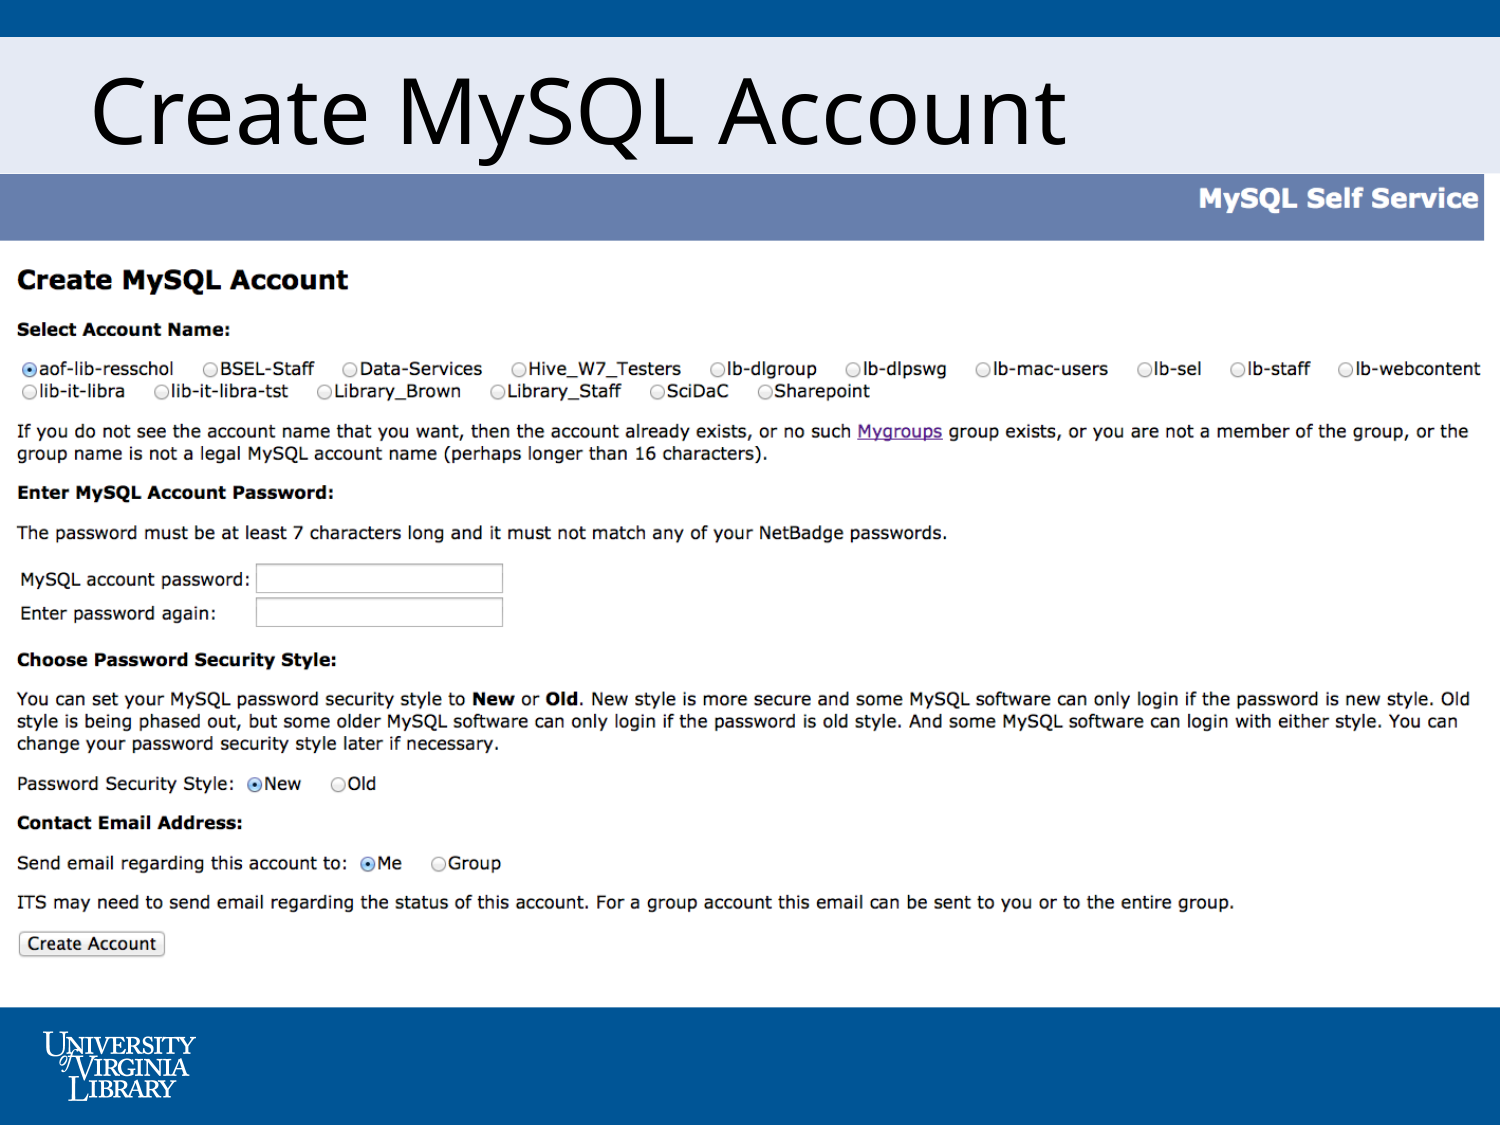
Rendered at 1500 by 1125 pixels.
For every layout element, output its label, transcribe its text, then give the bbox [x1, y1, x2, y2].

picture [0, 0, 1500, 1125]
title Create MySQL Account [75, 45, 1425, 173]
